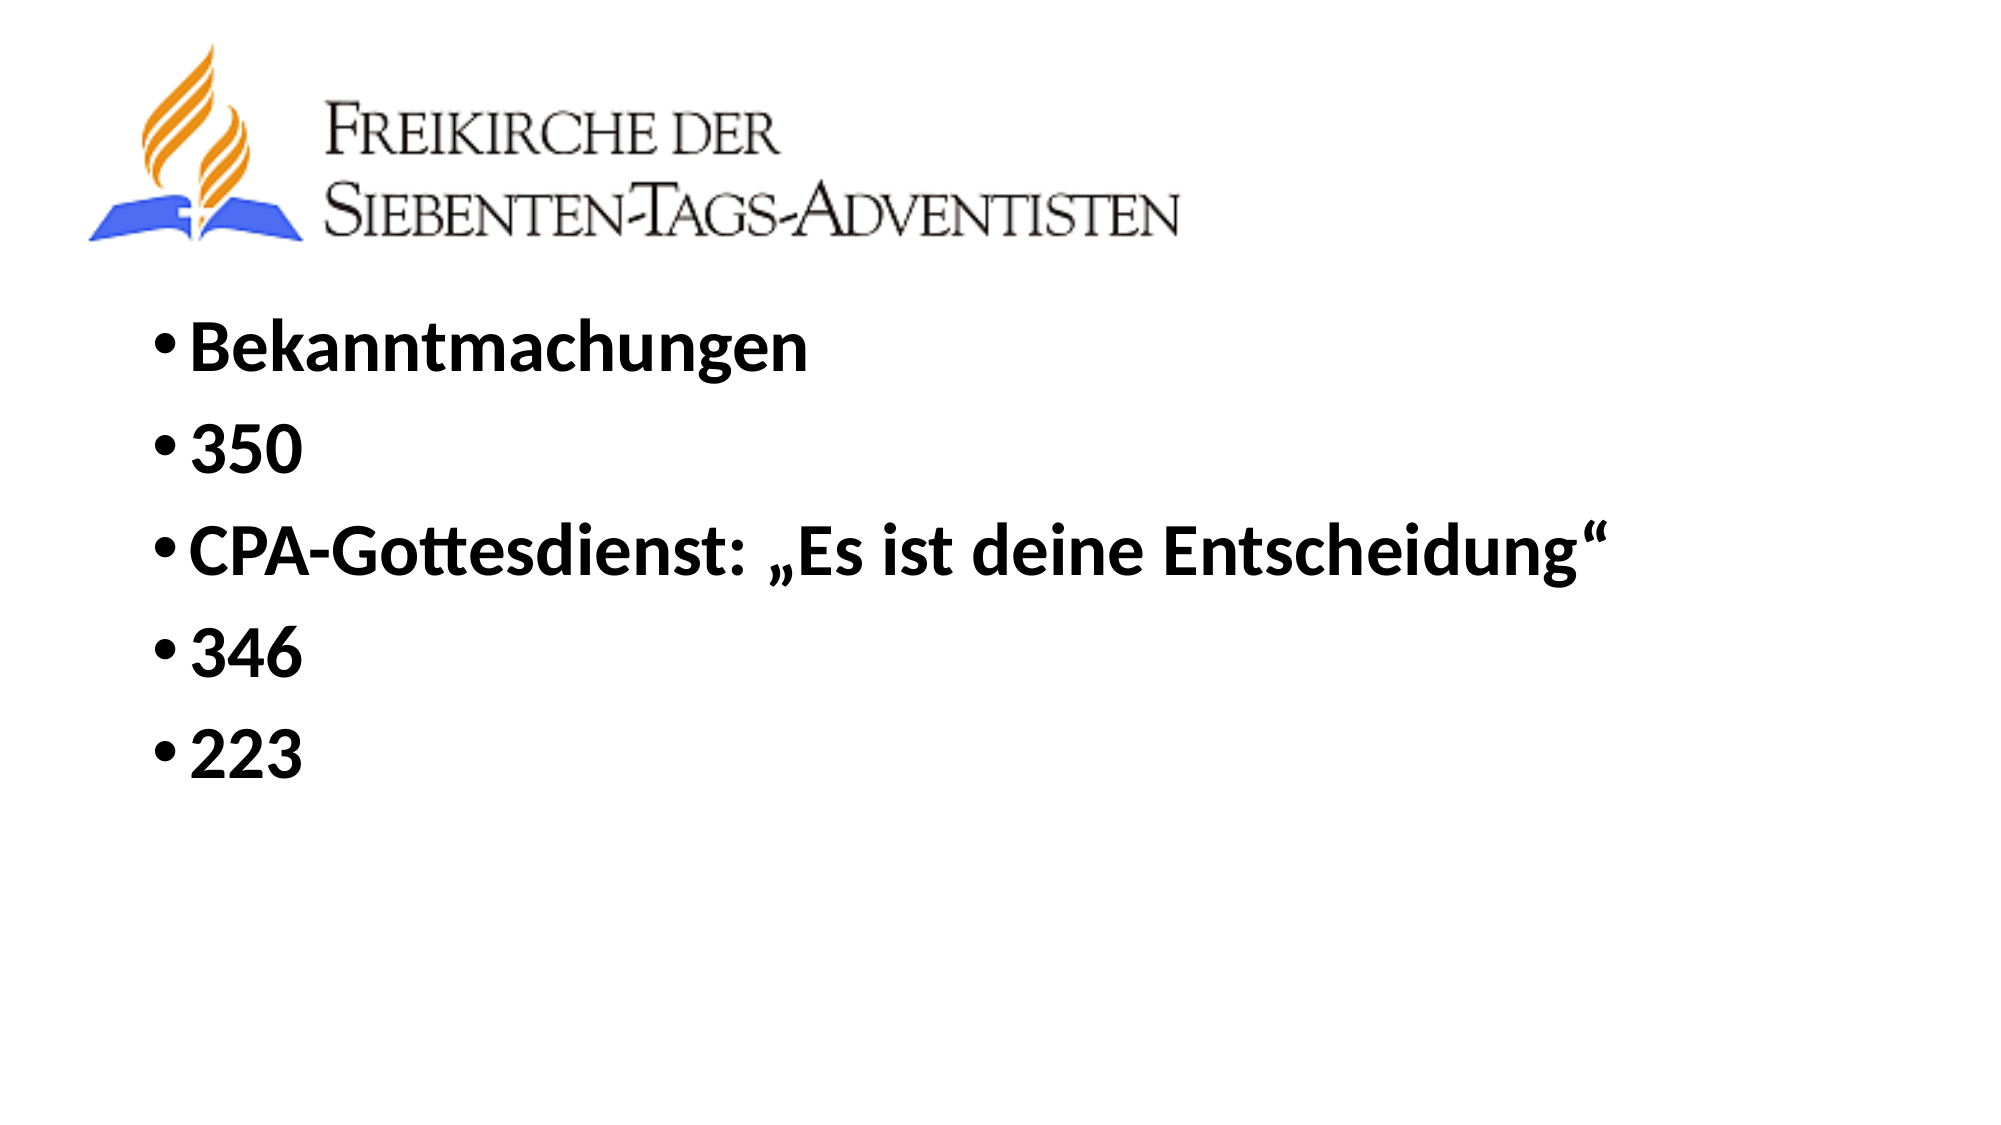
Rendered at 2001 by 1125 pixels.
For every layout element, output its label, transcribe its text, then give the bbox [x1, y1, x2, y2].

list Bekanntmachungen 350 CPA-Gottesdienst: „Es ist deine Entscheidung“ 346 223 [137, 299, 1863, 1014]
picture [77, 37, 1185, 252]
